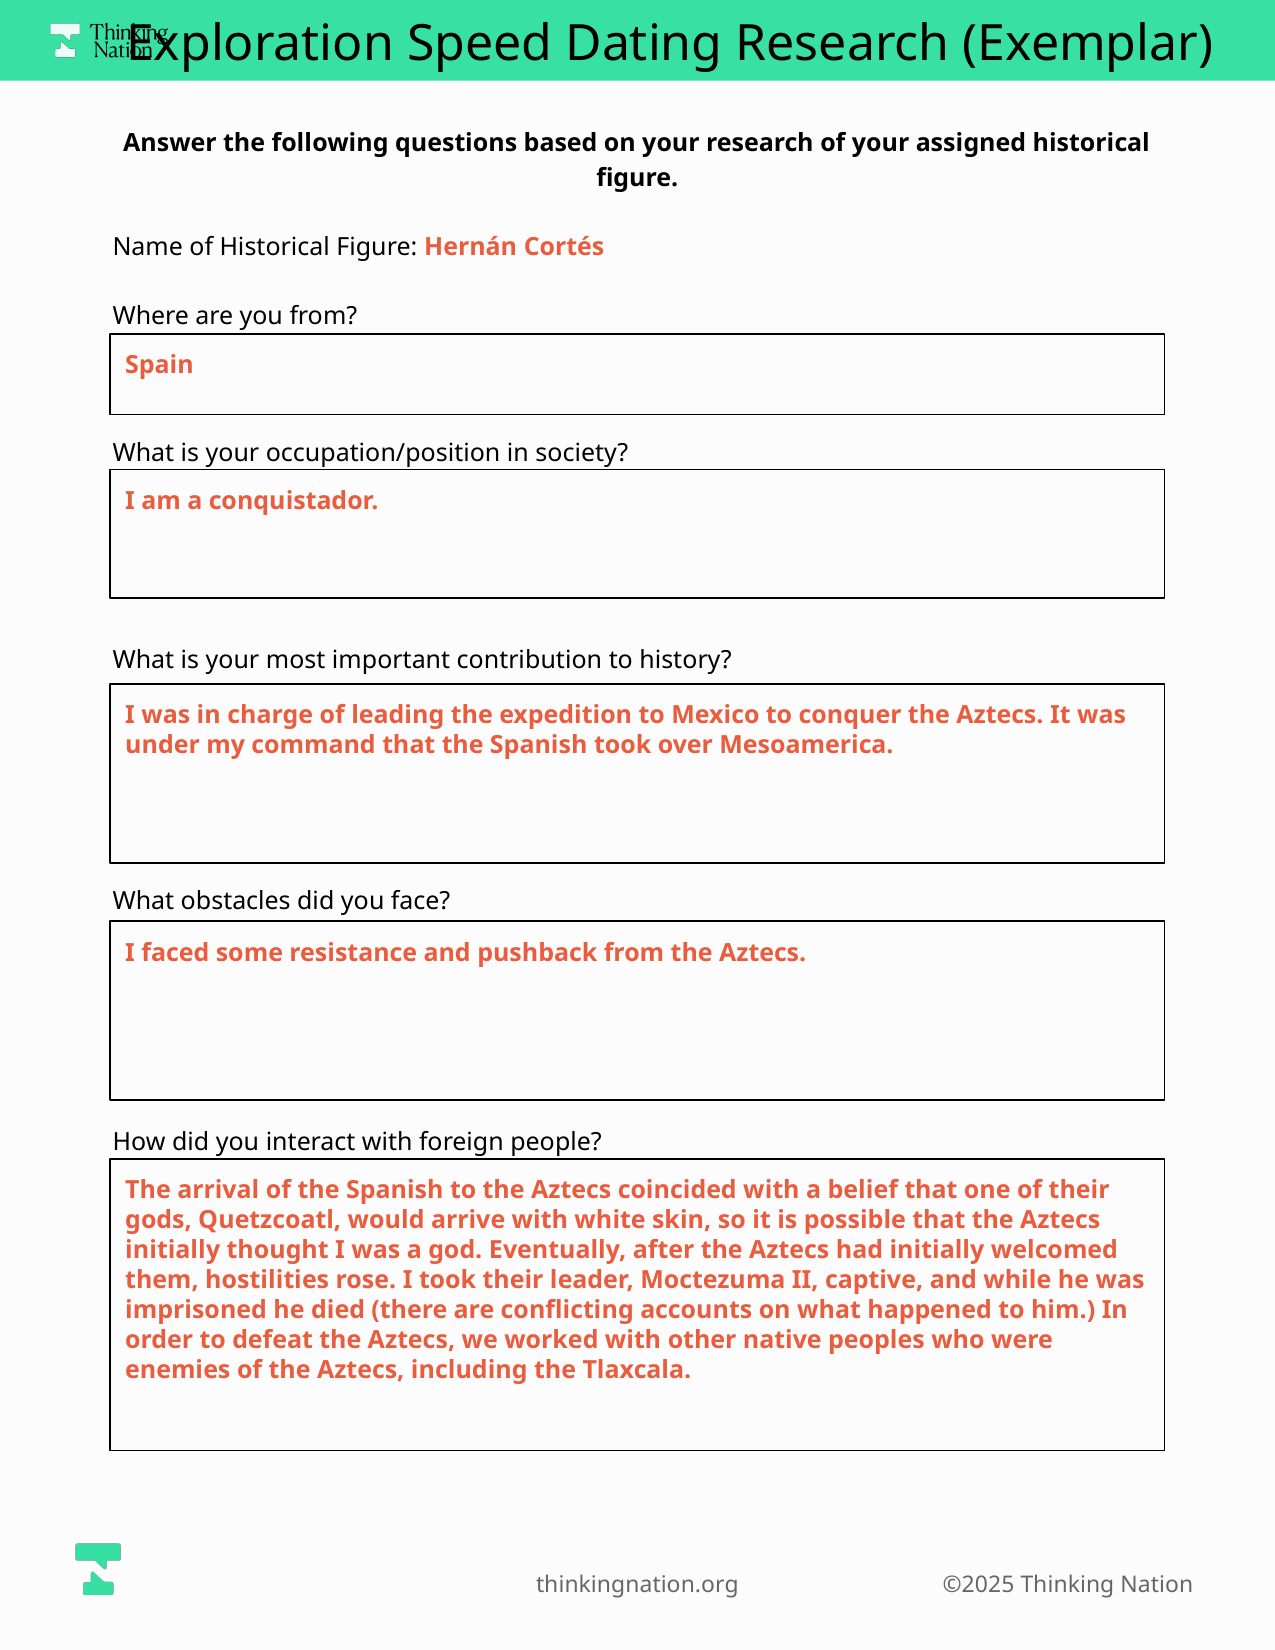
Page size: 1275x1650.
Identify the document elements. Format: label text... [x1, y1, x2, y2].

picture [36, 12, 172, 69]
text_box I faced some resistance and pushback from the Aztecs. [110, 921, 1165, 1101]
text_box The arrival of the Spanish to the Aztecs coincided with a belief that one of their gods, Quetzcoatl, would arrive with white skin, so it is possible that the Aztecs initially thought I was a god. Eventually, after the Aztecs had initially welcomed them, hostilities rose. I took their leader, Moctezuma II, captive, and while he was imprisoned he died (there are conflicting accounts on what happened to him.) In order to defeat the Aztecs, we worked with other native peoples who were enemies of the Aztecs, including the Tlaxcala. [110, 1158, 1165, 1451]
text_box I was in charge of leading the expedition to Mexico to conquer the Aztecs. It was under my command that the Spanish took over Mesoamerica. [110, 683, 1165, 863]
text_box ©2025 Thinking Nation [1178, 1553, 1210, 1605]
text_box Answer the following questions based on your research of your assigned historical figure. Name of Historical Figure: Hernán Cortés Where are you from? What is your occupation/position in society? What is your most important contribution to history? What obstacles did you face? How did you interact with foreign people? [97, 107, 1178, 1650]
text_box Spain [110, 333, 1165, 415]
text_box Exploration Speed Dating Research (Exemplar) [0, 0, 1275, 81]
text_box I am a conquistador. [110, 469, 1165, 598]
picture [62, 1533, 134, 1605]
